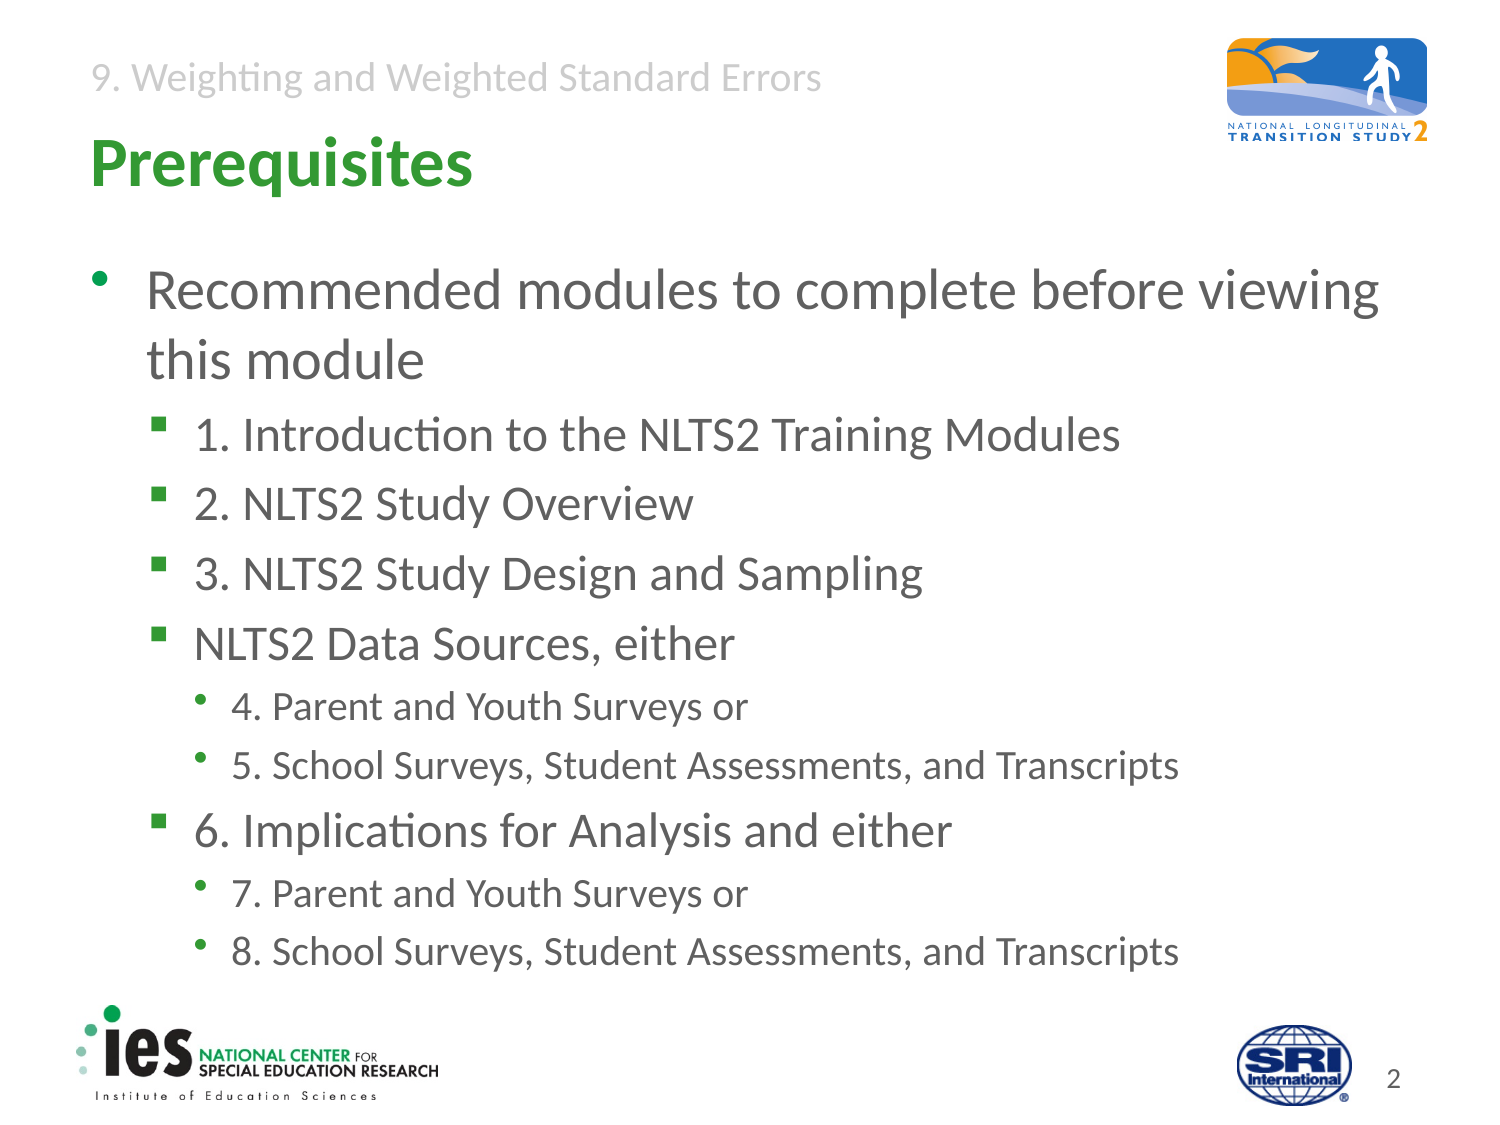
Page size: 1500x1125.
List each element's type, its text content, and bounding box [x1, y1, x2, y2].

slide_number 1 [1312, 1051, 1417, 1125]
title Prerequisites [74, 90, 1426, 226]
picture [76, 1005, 438, 1100]
picture [1237, 1025, 1352, 1106]
list Recommended modules to complete before viewing this module 1. Introduction to the NLTS2 Training Modules 2. NLTS2 Study Overview 3. NLTS2 Study Design and Sampling NLTS2 Data Sources, either 4. Parent and Youth Surveys or 5. School Surveys, Student Assessments, and Transcripts 6. Implications for Analysis and either 7. Parent and Youth Surveys or 8. School Surveys, Student Assessments, and Transcripts [74, 243, 1426, 987]
